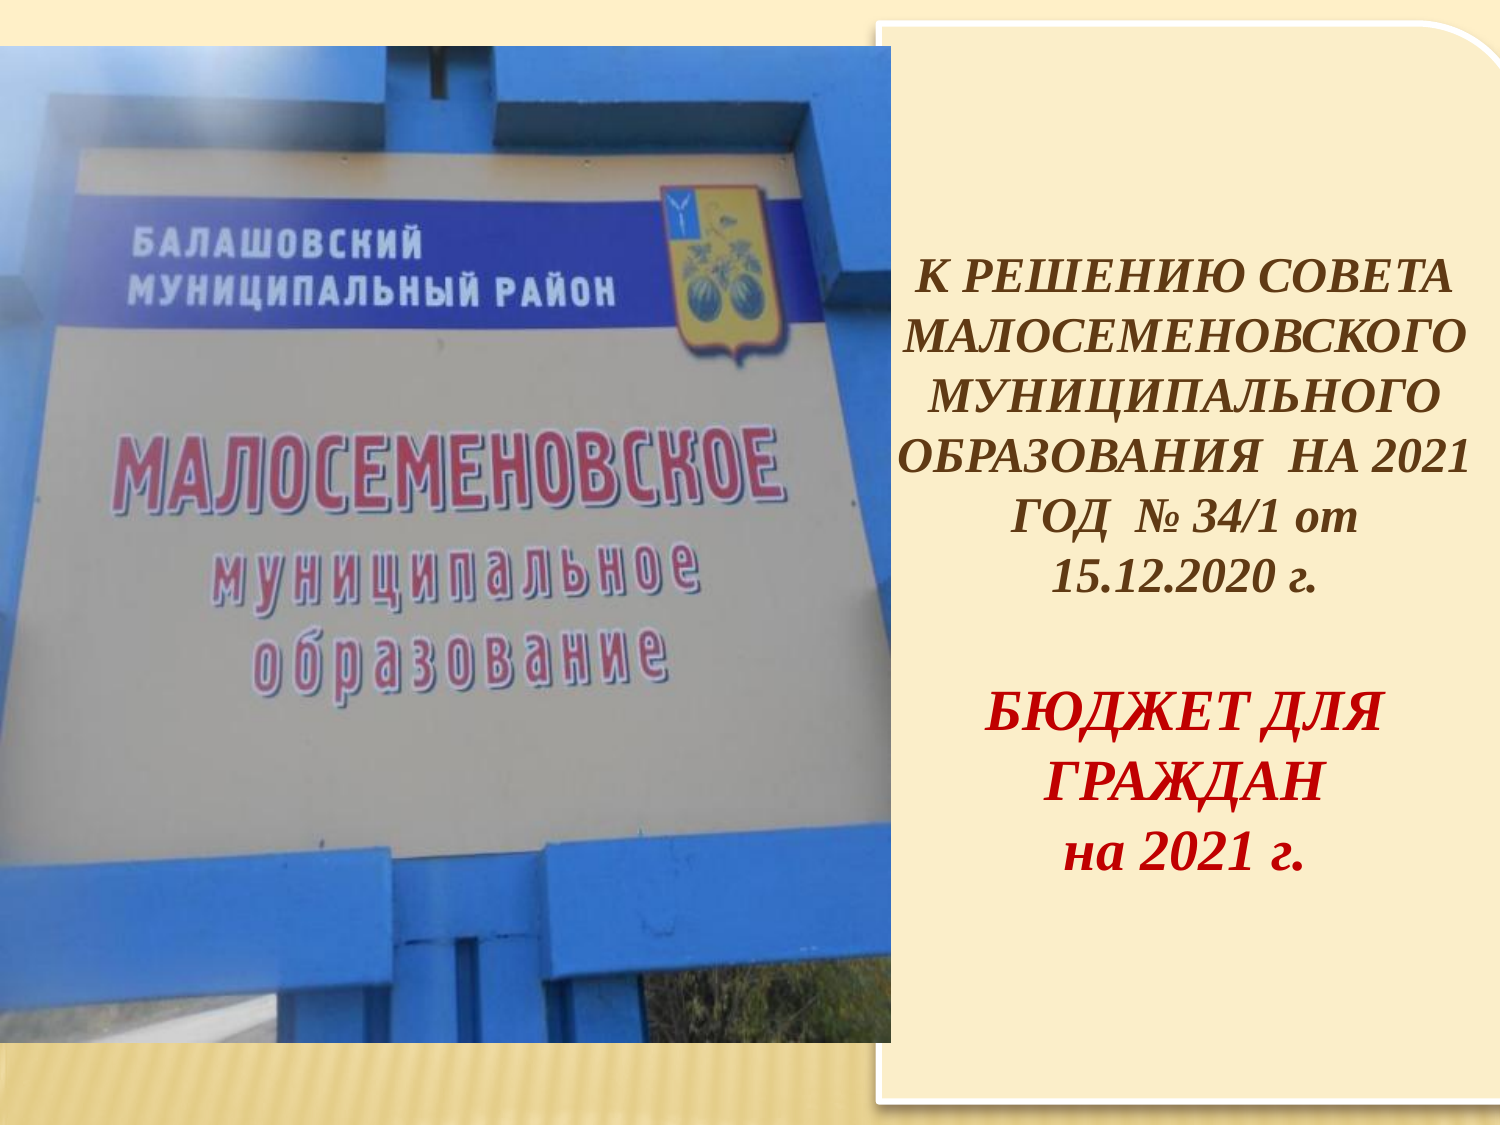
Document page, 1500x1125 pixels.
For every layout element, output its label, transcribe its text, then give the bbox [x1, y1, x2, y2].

text_box К РЕШЕНИЮ СОВЕТА МАЛОСЕМЕНОВСКОГО МУНИЦИПАЛЬНОГО ОБРАЗОВАНИЯ НА 2021 ГОД № 34/1 от 15.12.2020 г. БЮДЖЕТ ДЛЯ ГРАЖДАН на 2021 г. [875, 20, 1500, 1105]
picture [0, 46, 891, 1044]
